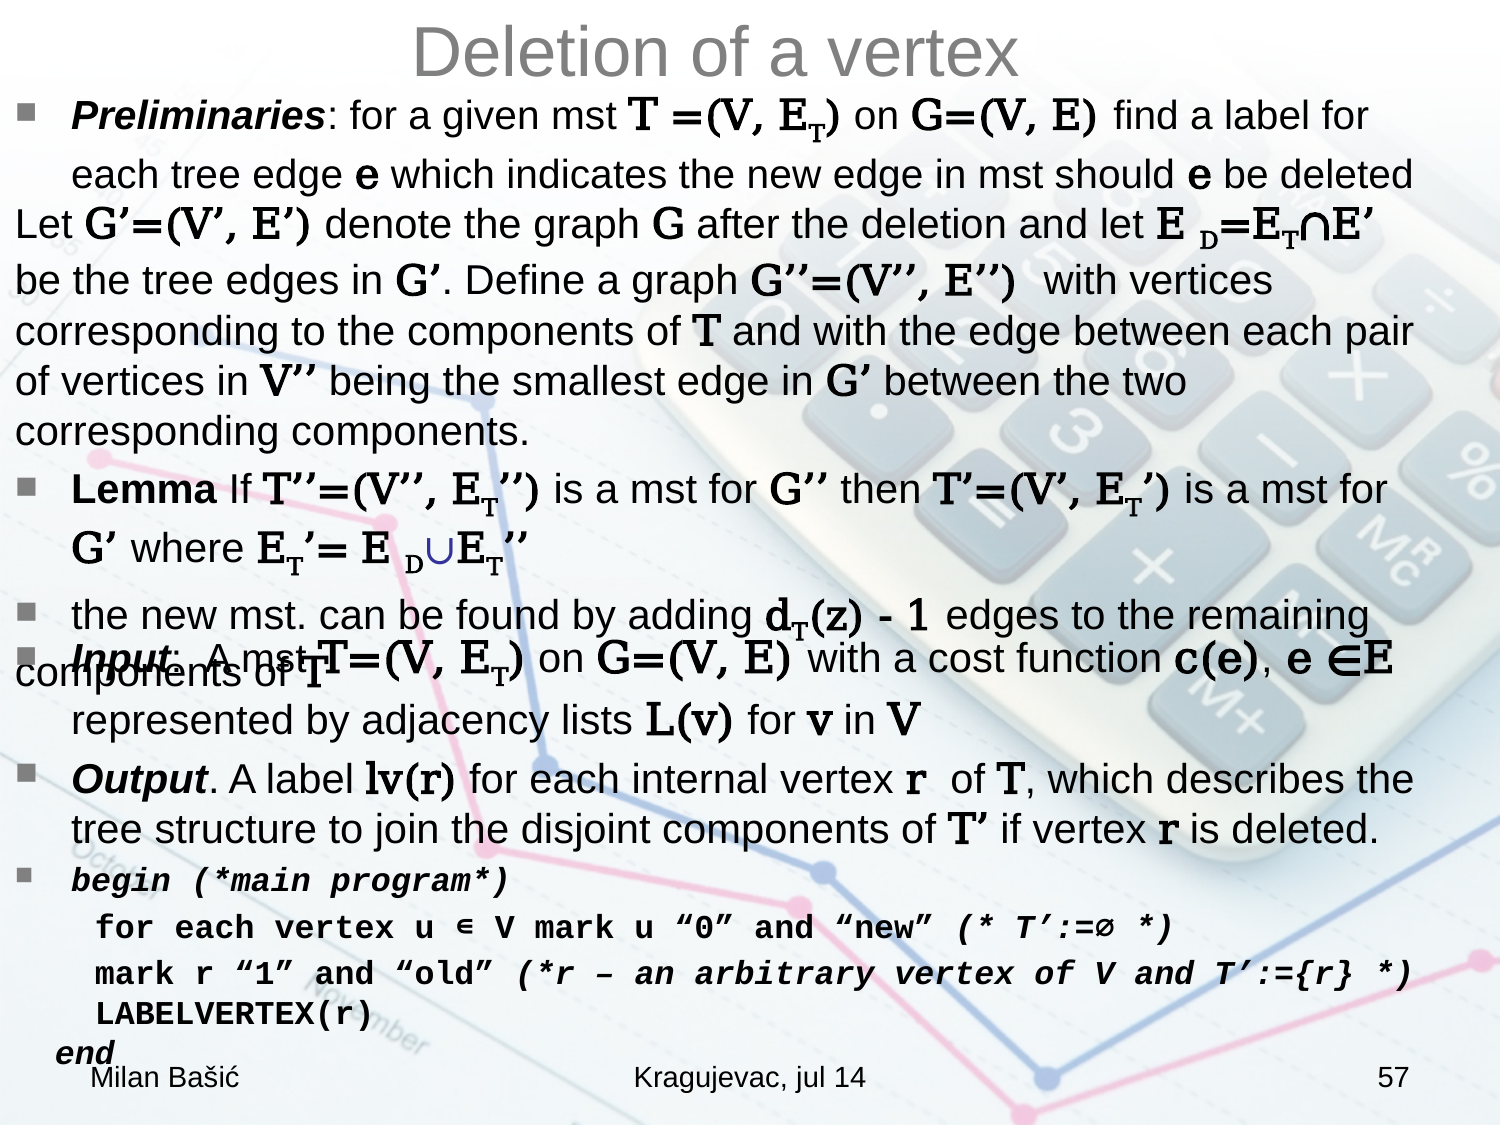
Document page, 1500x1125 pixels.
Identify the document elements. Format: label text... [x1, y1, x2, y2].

title Deletion of a vertex [41, 7, 1392, 78]
text_box Input: A mst T=(V, ET) on G=(V, E) with a cost function c(e), e ∊E represented by adjacency lists L(v) for v in V Output. A label lv(r) for each internal vertex r of T, which describes the tree structure to join the disjoint components of T’ if vertex r is deleted. begin (*main program*) for each vertex u ∊ V mark u “0” and “new” (* T’:=⌀ *) mark r “1” and “old” (*r – an arbitrary vertex of V and T’:={r} *) LABELVERTEX(r) end [0, 621, 1447, 752]
slide_number 57 [1074, 1051, 1426, 1103]
text_box Preliminaries: for a given mst T =(V, ET) on G=(V, E) find a label for each tree edge e which indicates the new edge in mst should e be deleted Let G’=(V’, E’) denote the graph G after the deletion and let E D=ET∩E’ be the tree edges in G’. Define a graph G’’=(V’’, E’’) with vertices corresponding to the components of T and with the edge between each pair of vertices in V’’ being the smallest edge in G’ between the two corresponding components. Lemma If T’’=(V’’, ET’’) is a mst for G’’ then T’=(V’, ET’) is a mst for G’ where ET’= E D∪ET’’ the new mst. can be found by adding dT(z) - 1 edges to the remaining components of T [0, 78, 1447, 208]
footer Kragujevac, jul 14 [454, 1051, 1046, 1103]
slide_number Milan Bašić [74, 1051, 426, 1103]
picture [0, 0, 1500, 1125]
